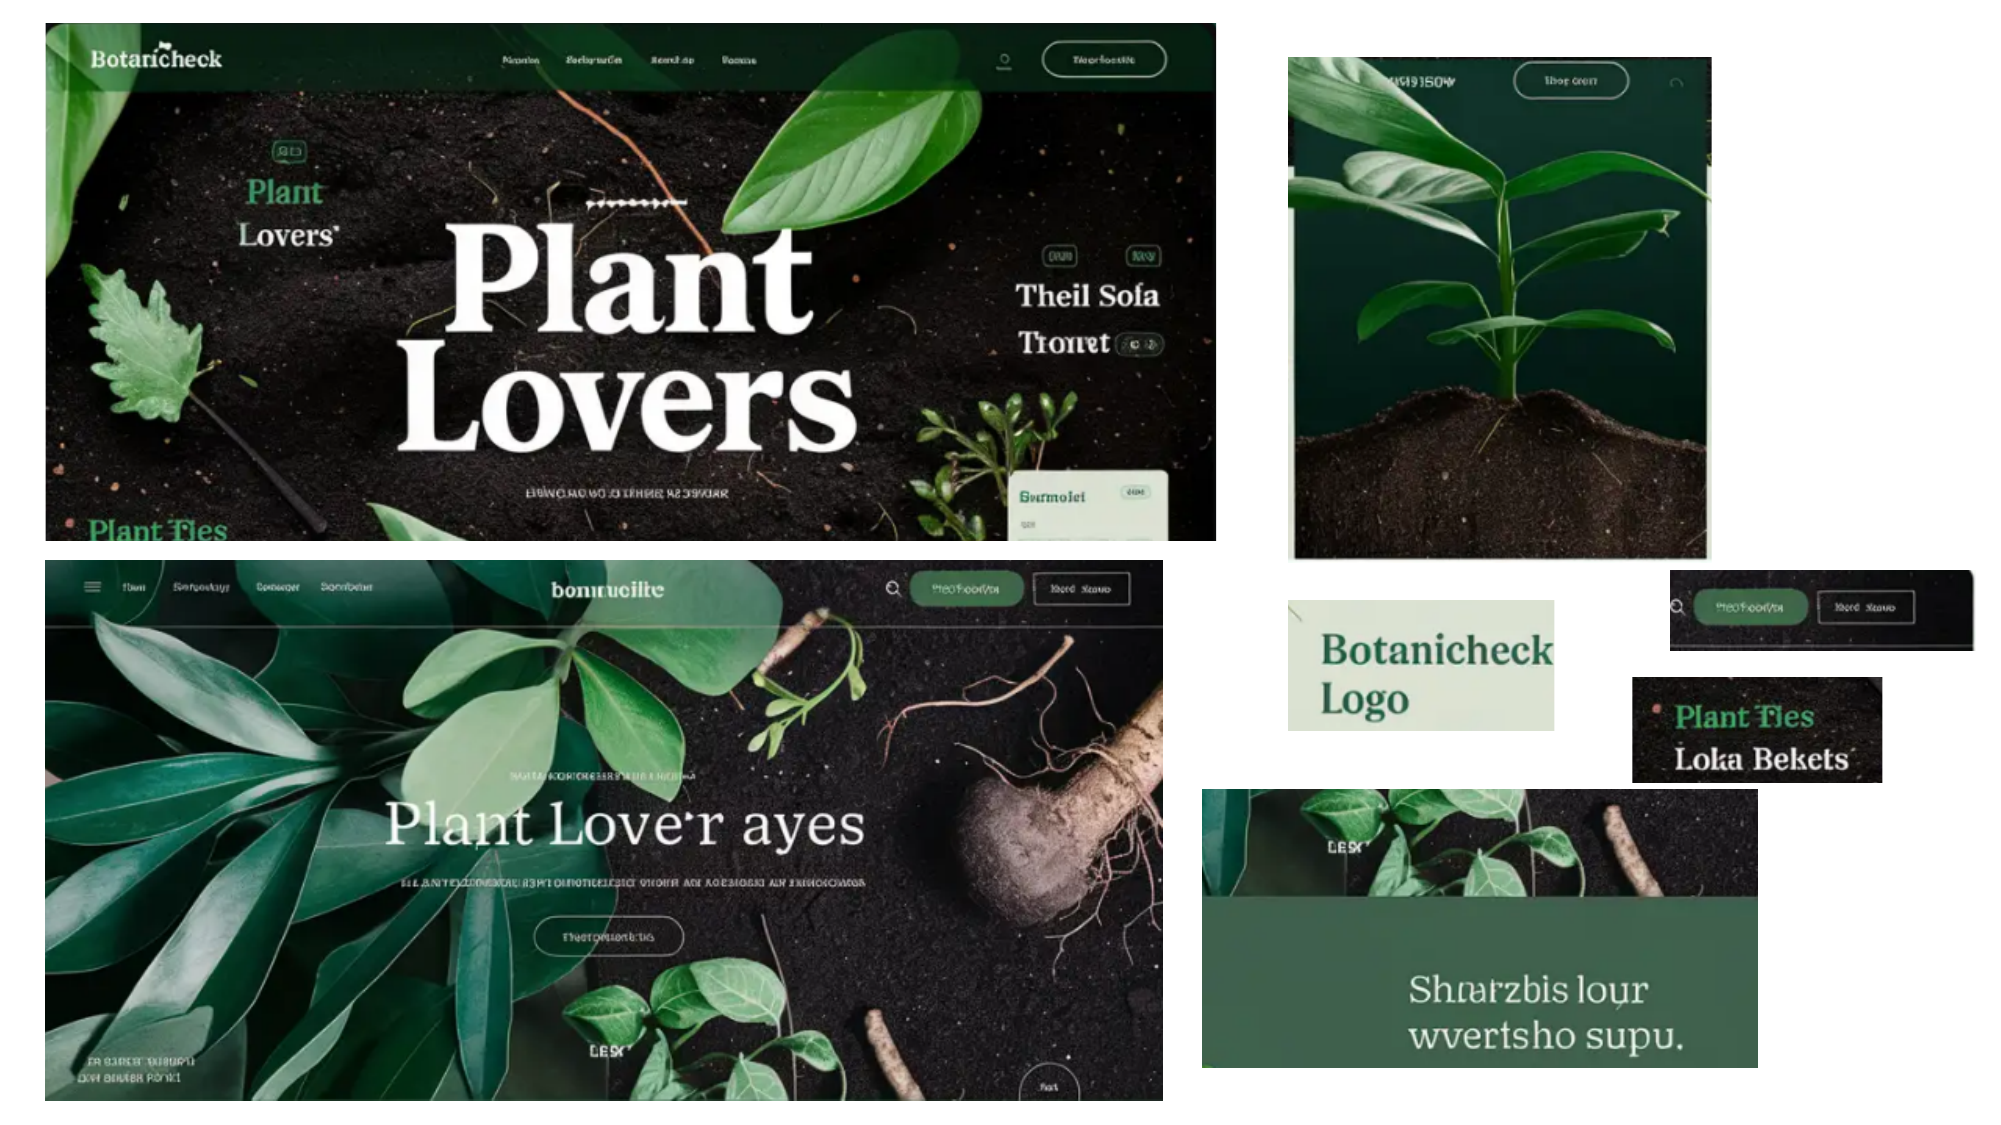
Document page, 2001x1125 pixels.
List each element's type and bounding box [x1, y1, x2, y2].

picture [1670, 570, 1976, 651]
picture [1202, 789, 1758, 1068]
picture [1288, 57, 1712, 563]
picture [1632, 677, 1883, 783]
picture [45, 23, 1217, 541]
picture [1288, 600, 1555, 731]
picture [45, 560, 1163, 1101]
